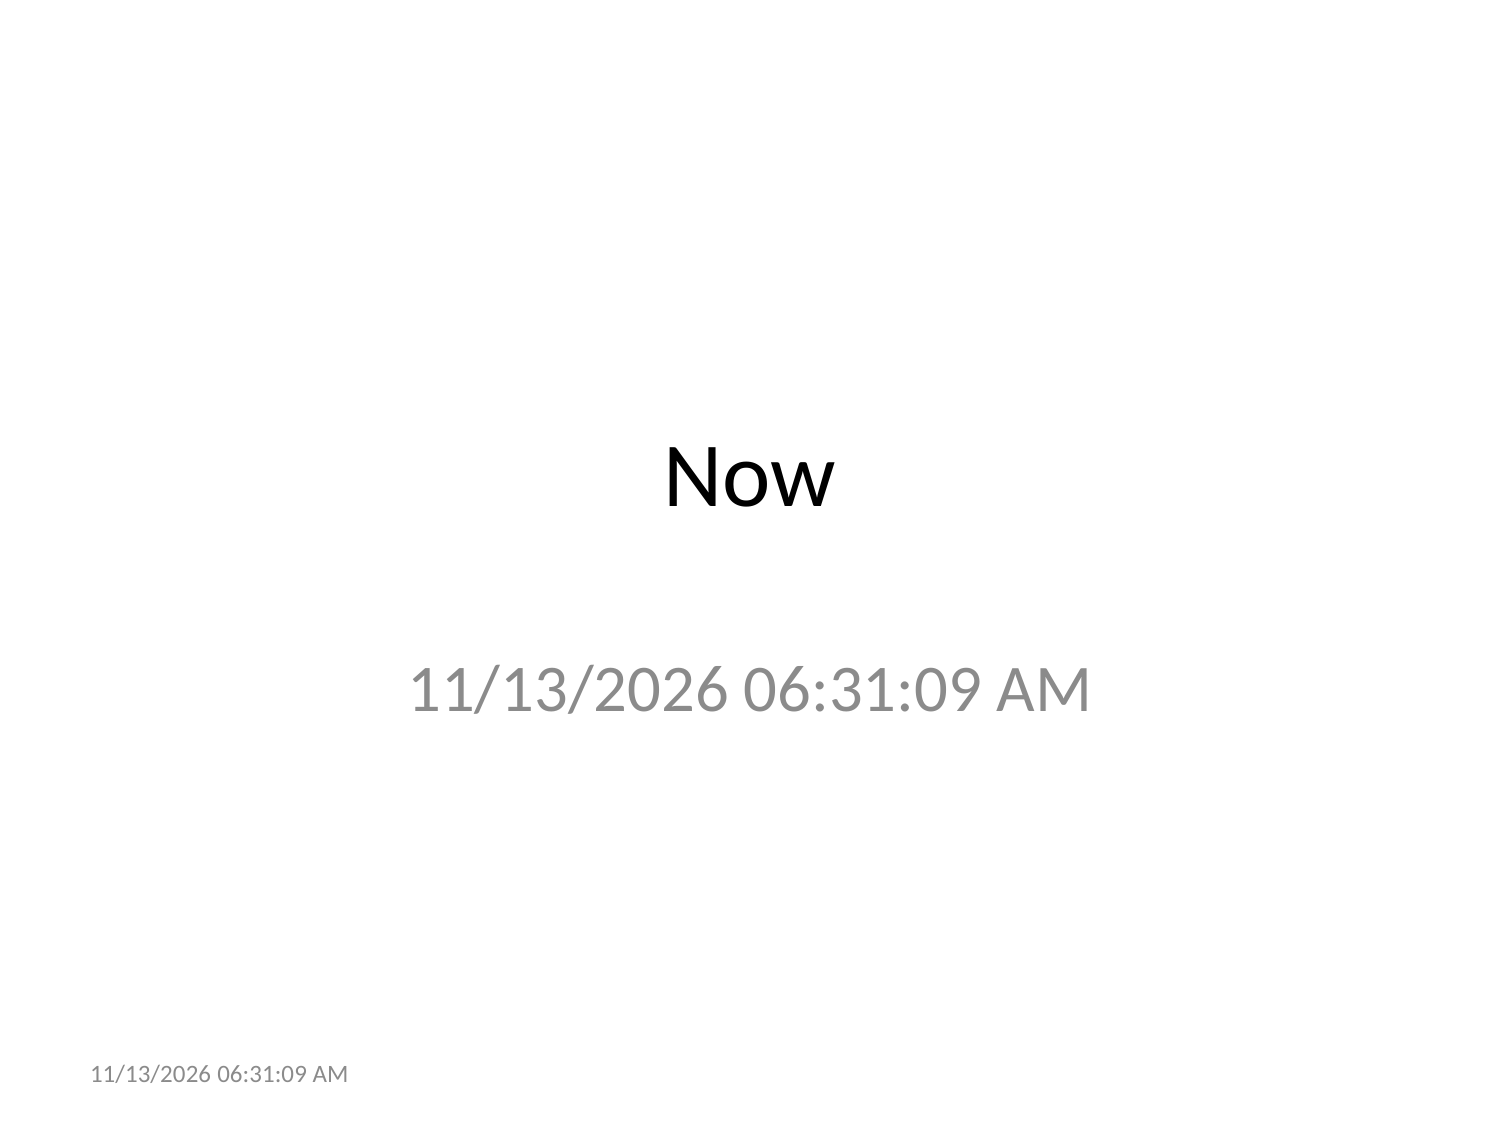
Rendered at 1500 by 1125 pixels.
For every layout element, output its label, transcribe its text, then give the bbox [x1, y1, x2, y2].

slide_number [75, 1042, 425, 1103]
subtitle 2011-12-19 10:20:04 AM [225, 637, 1275, 925]
title Now [112, 349, 1388, 591]
